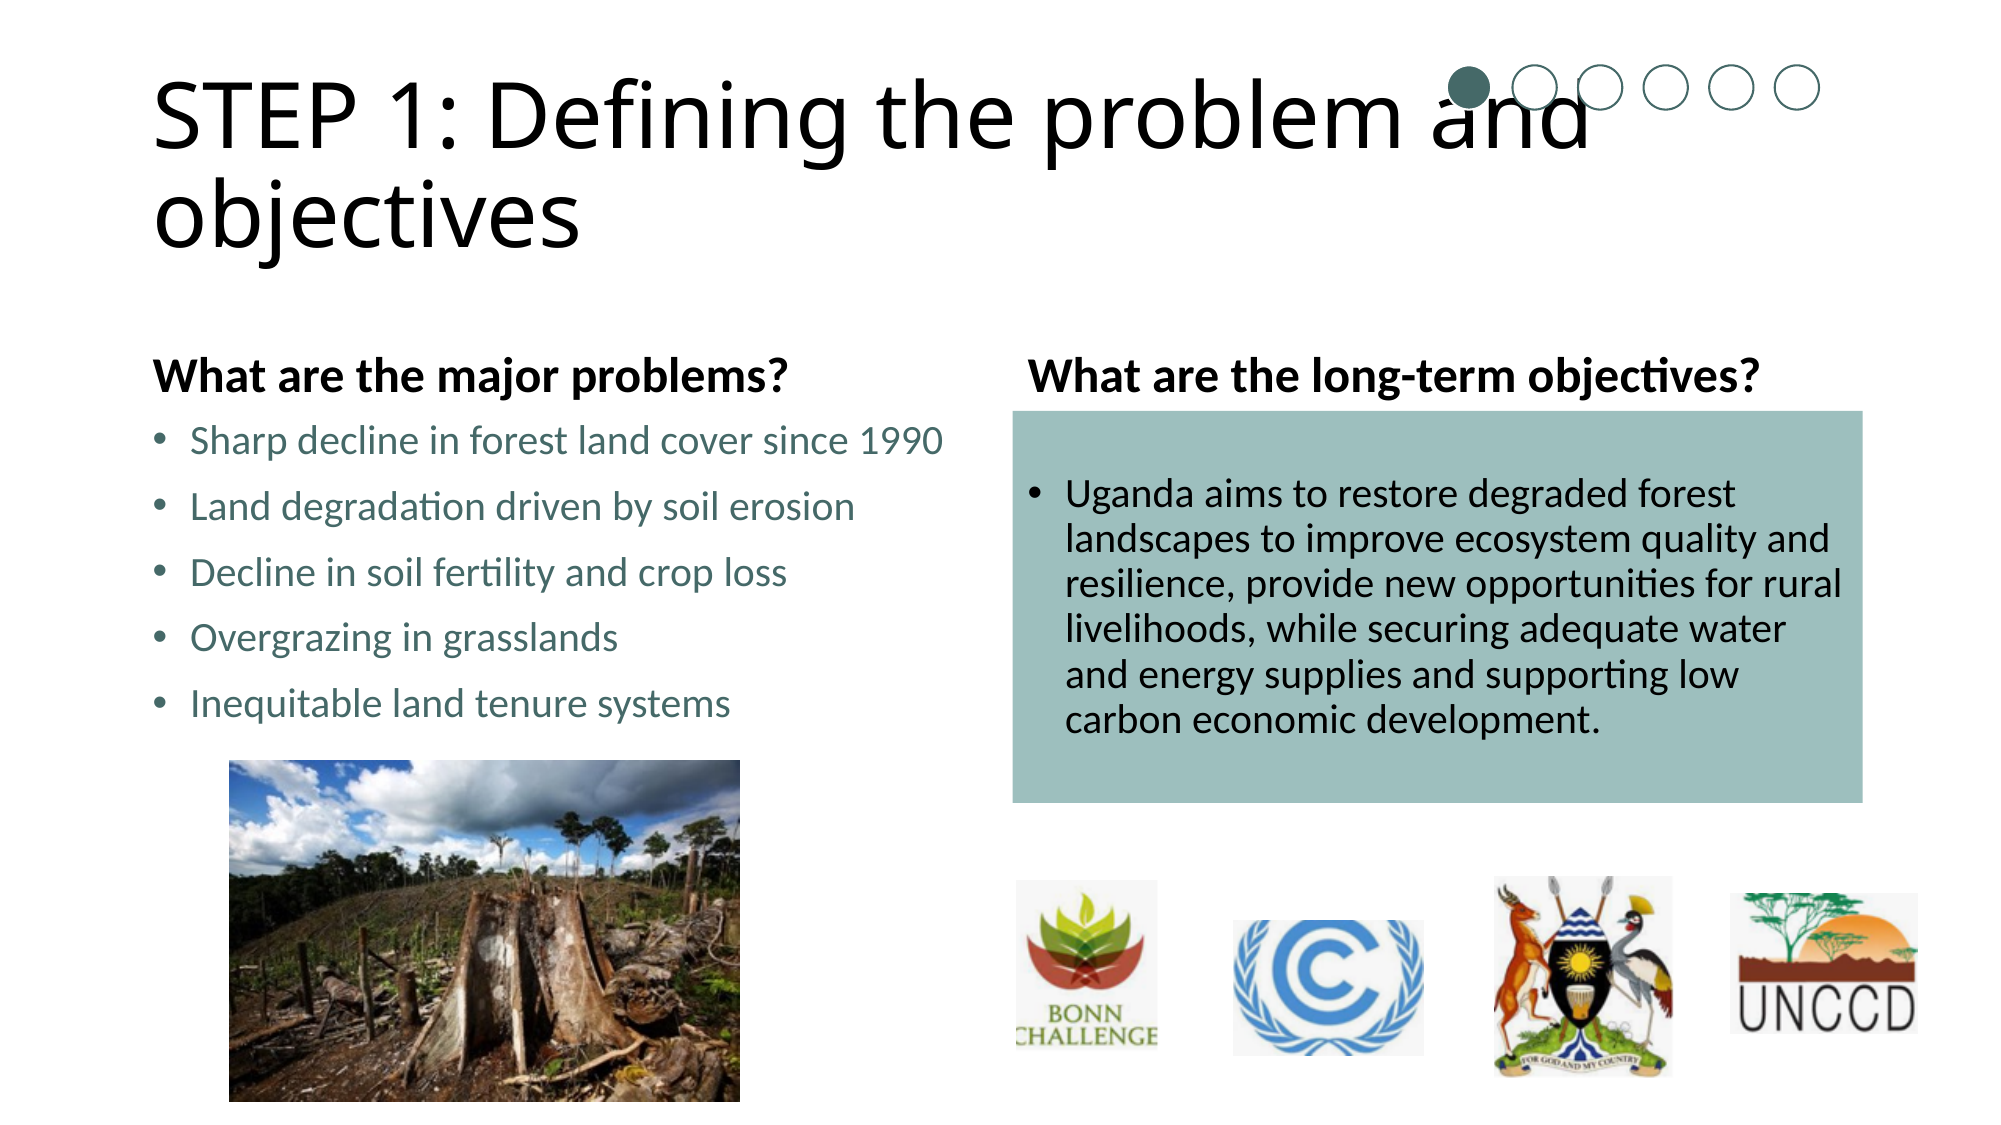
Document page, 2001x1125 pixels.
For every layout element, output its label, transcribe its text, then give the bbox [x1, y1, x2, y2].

picture [1233, 920, 1424, 1056]
list Uganda aims to restore degraded forest landscapes to improve ecosystem quality and resilience, provide new opportunities for rural livelihoods, while securing adequate water and energy supplies and supporting low carbon economic development. [1012, 410, 1863, 803]
list What are the long-term objectives? [1012, 275, 1863, 410]
list What are the major problems? [137, 275, 984, 410]
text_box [1446, 65, 1819, 110]
picture [229, 760, 740, 1102]
picture [1730, 893, 1918, 1034]
picture [1493, 876, 1681, 1081]
picture [1016, 880, 1164, 1052]
list Sharp decline in forest land cover since 1990 Land degradation driven by soil erosion Decline in soil fertility and crop loss Overgrazing in grasslands Inequitable land tenure systems [137, 410, 984, 1016]
title STEP 1: Defining the problem and objectives [137, 59, 1863, 278]
